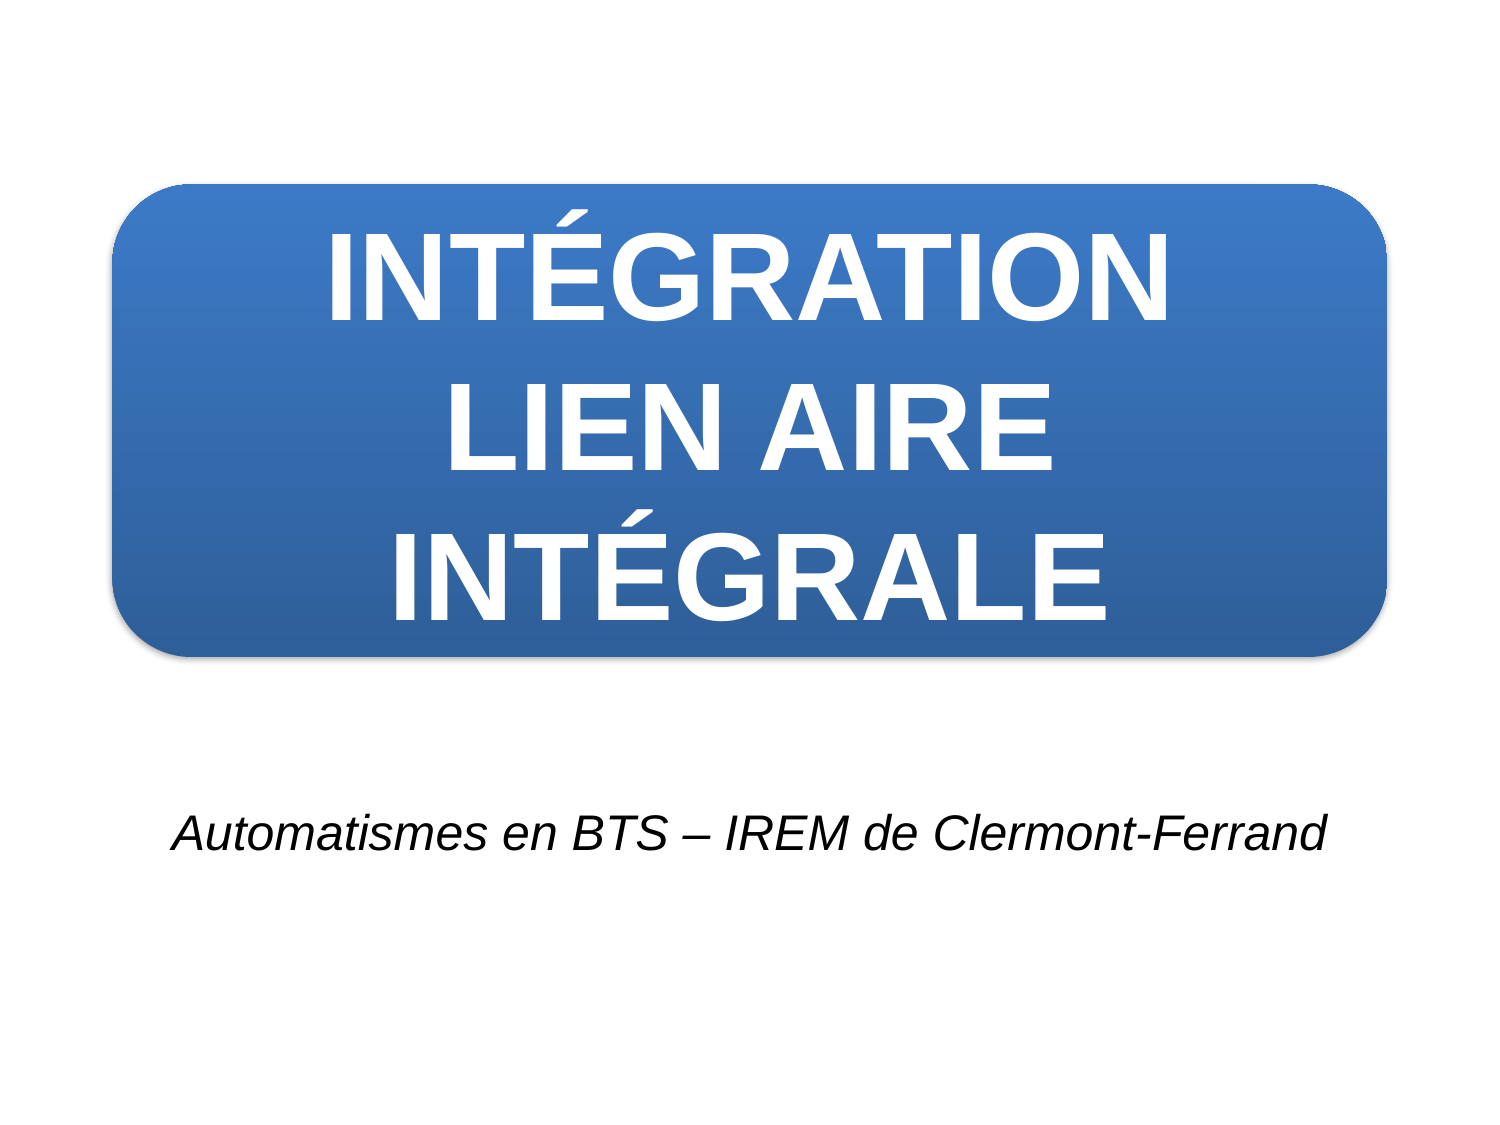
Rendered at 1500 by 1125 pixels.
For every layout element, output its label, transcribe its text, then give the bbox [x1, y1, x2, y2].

text_box Intégration Lien aire intégrale [112, 184, 1388, 657]
text_box Automatismes en BTS – IREM de Clermont-Ferrand [0, 720, 1500, 941]
